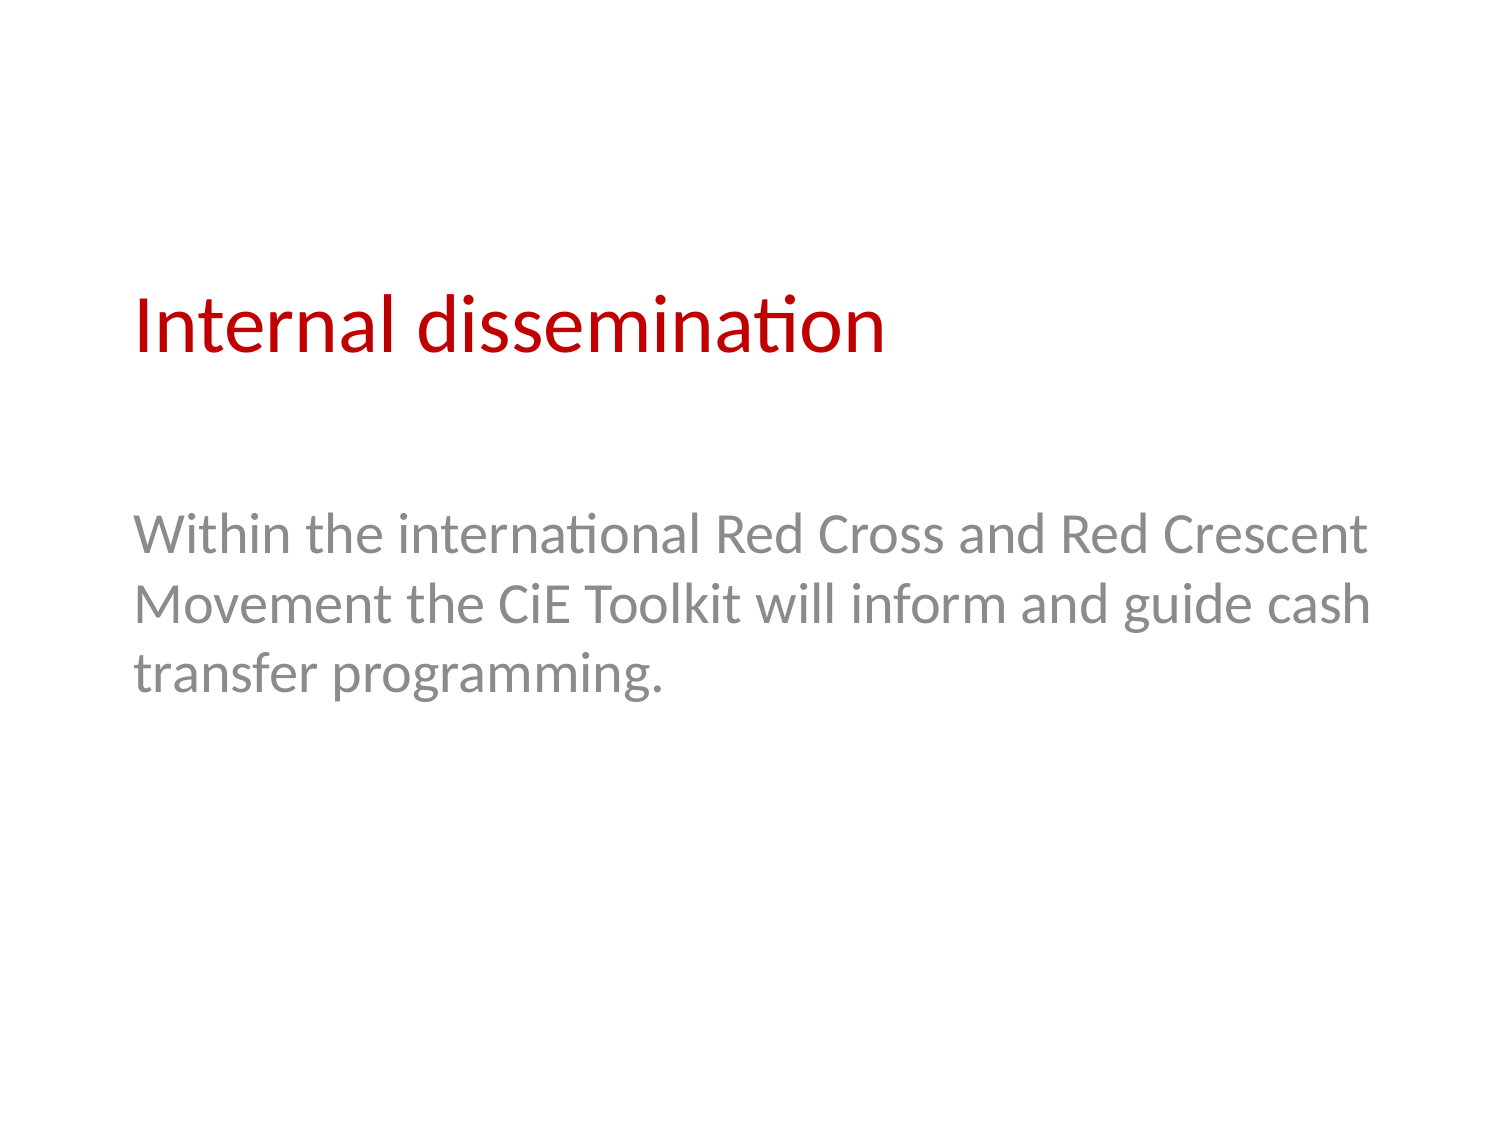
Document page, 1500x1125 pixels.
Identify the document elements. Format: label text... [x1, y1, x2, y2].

list Within the international Red Cross and Red Crescent Movement the CiE Toolkit will inform and guide cash transfer programming. [118, 476, 1477, 723]
title Internal dissemination [118, 262, 1394, 476]
